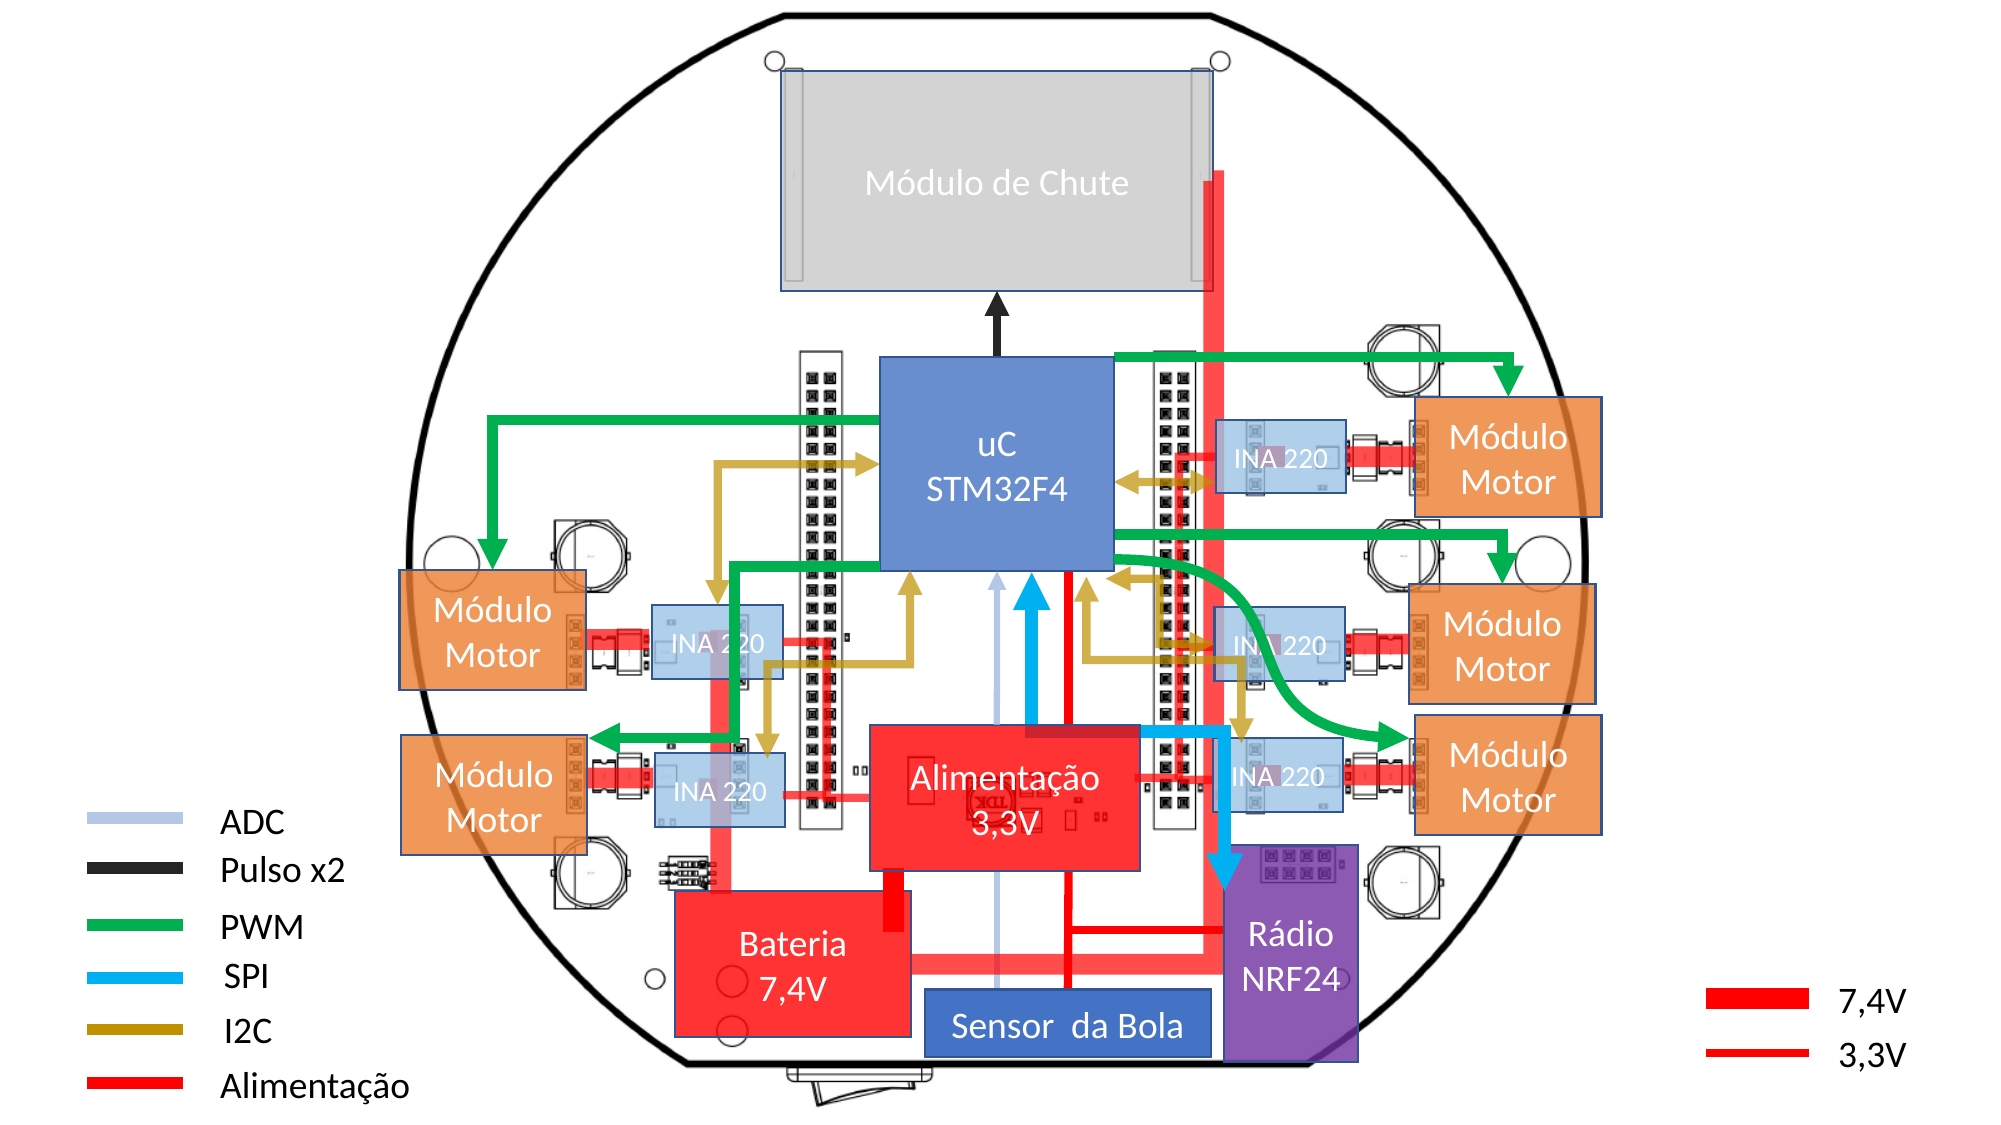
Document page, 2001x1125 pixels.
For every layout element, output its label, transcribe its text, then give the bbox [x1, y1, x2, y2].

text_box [588, 566, 881, 739]
text_box Pulso x2 [205, 837, 371, 898]
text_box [911, 180, 1213, 965]
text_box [492, 419, 881, 570]
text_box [969, 635, 1288, 829]
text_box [1152, 482, 1242, 520]
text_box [1113, 559, 1410, 739]
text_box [1113, 534, 1503, 585]
picture [371, 4, 1629, 1121]
text_box PWM [205, 898, 346, 955]
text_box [1080, 582, 1105, 635]
text_box 7,4V [1823, 968, 1922, 1023]
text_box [881, 592, 934, 736]
text_box SPI [208, 943, 349, 1004]
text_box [782, 739, 871, 798]
text_box Alimentação [205, 1053, 371, 1114]
text_box ADC [205, 789, 321, 850]
text_box I2C [208, 998, 371, 1053]
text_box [1105, 578, 1113, 645]
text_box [1113, 357, 1509, 397]
text_box 3,3V [1823, 1023, 1922, 1083]
